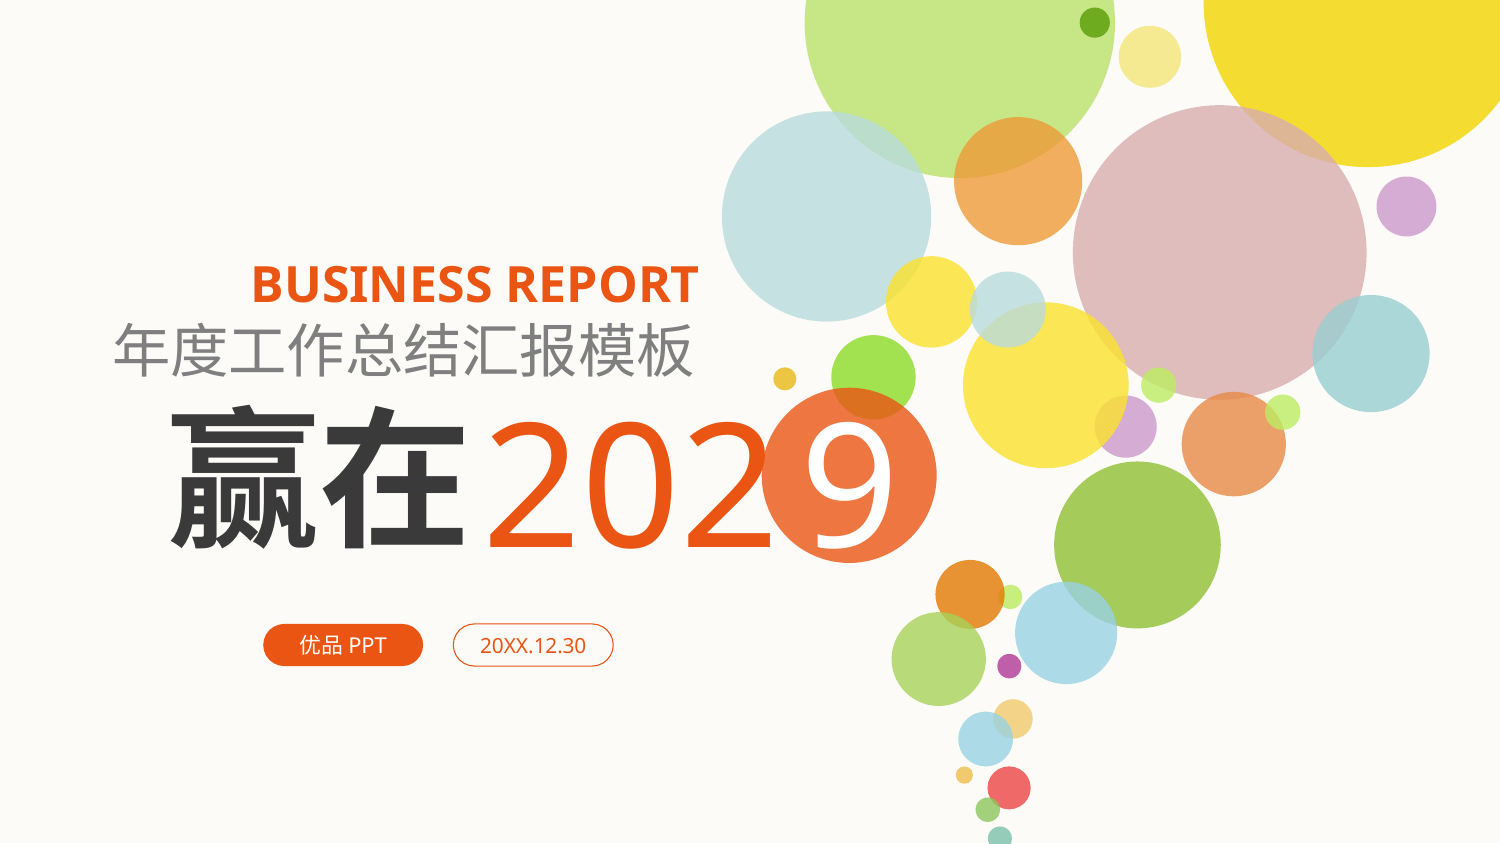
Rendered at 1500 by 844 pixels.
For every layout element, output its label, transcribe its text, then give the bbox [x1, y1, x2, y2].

text_box 优品PPT [261, 621, 426, 669]
text_box [1265, 394, 1301, 430]
text_box [954, 117, 1083, 246]
text_box [958, 711, 1013, 767]
text_box [780, 410, 790, 540]
text_box [831, 335, 916, 399]
text_box [955, 766, 973, 784]
text_box [804, 0, 1116, 178]
text_box [774, 367, 796, 391]
text_box 20XX.12.30 [451, 621, 616, 669]
text_box 年度工作总结汇报模板 [112, 314, 703, 385]
text_box [975, 797, 1001, 822]
text_box [1079, 7, 1110, 38]
text_box [1072, 105, 1367, 399]
text_box [1181, 391, 1286, 497]
text_box [1003, 584, 1023, 610]
text_box [987, 826, 1012, 844]
text_box 202 [482, 374, 780, 582]
text_box [1102, 395, 1157, 458]
text_box 9 [790, 374, 910, 582]
text_box [891, 612, 986, 706]
text_box [1141, 367, 1177, 403]
text_box [969, 271, 1046, 348]
text_box [1376, 176, 1437, 237]
text_box 赢在 [167, 383, 472, 566]
text_box [721, 111, 932, 322]
text_box [994, 699, 1033, 739]
text_box [910, 412, 937, 539]
text_box [1312, 294, 1430, 413]
text_box [1015, 581, 1118, 685]
text_box [963, 302, 1129, 469]
text_box [935, 559, 1005, 629]
text_box [1054, 461, 1221, 629]
text_box [1203, 0, 1500, 168]
text_box [885, 256, 975, 348]
text_box [987, 766, 1031, 810]
text_box BUSINESS REPORT [206, 252, 700, 313]
text_box [997, 653, 1022, 679]
text_box [1118, 25, 1182, 88]
